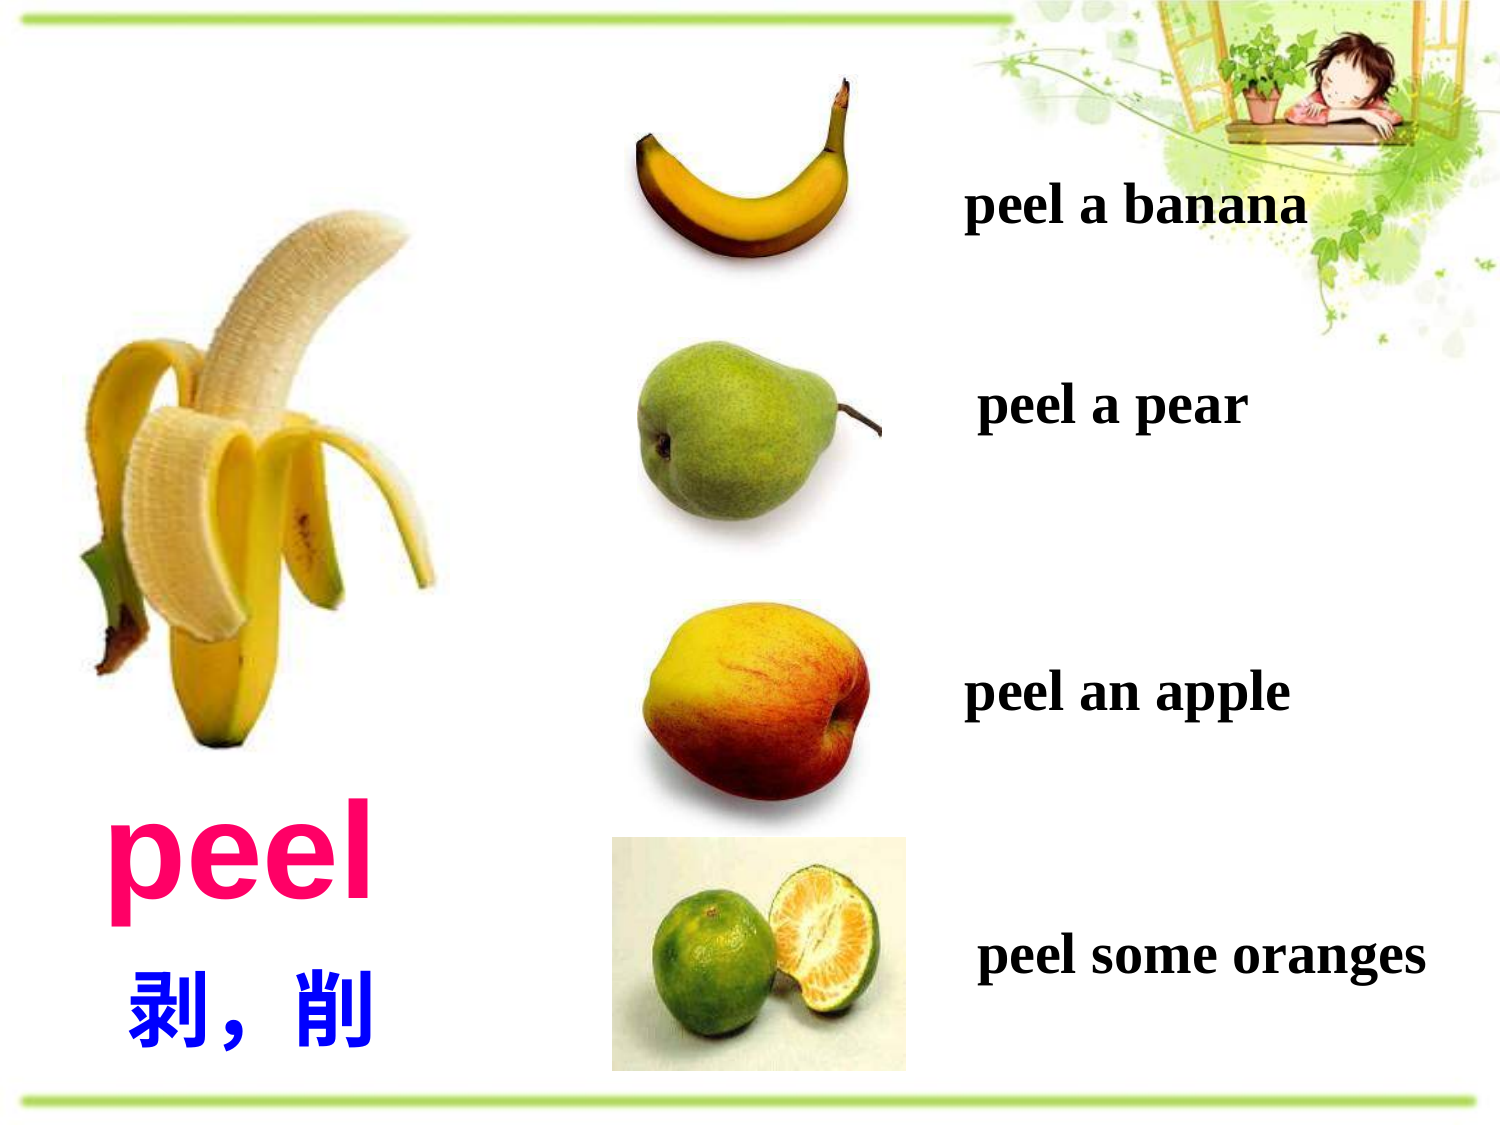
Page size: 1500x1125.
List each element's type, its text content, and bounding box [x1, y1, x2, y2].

text_box peel an apple [949, 649, 1475, 725]
picture [0, 0, 1500, 1125]
title peel [87, 750, 463, 938]
text_box peel a pear [962, 362, 1488, 438]
text_box peel a banana [949, 162, 1475, 238]
text_box peel some oranges [962, 912, 1488, 988]
text_box 剥，削 [112, 950, 455, 1065]
